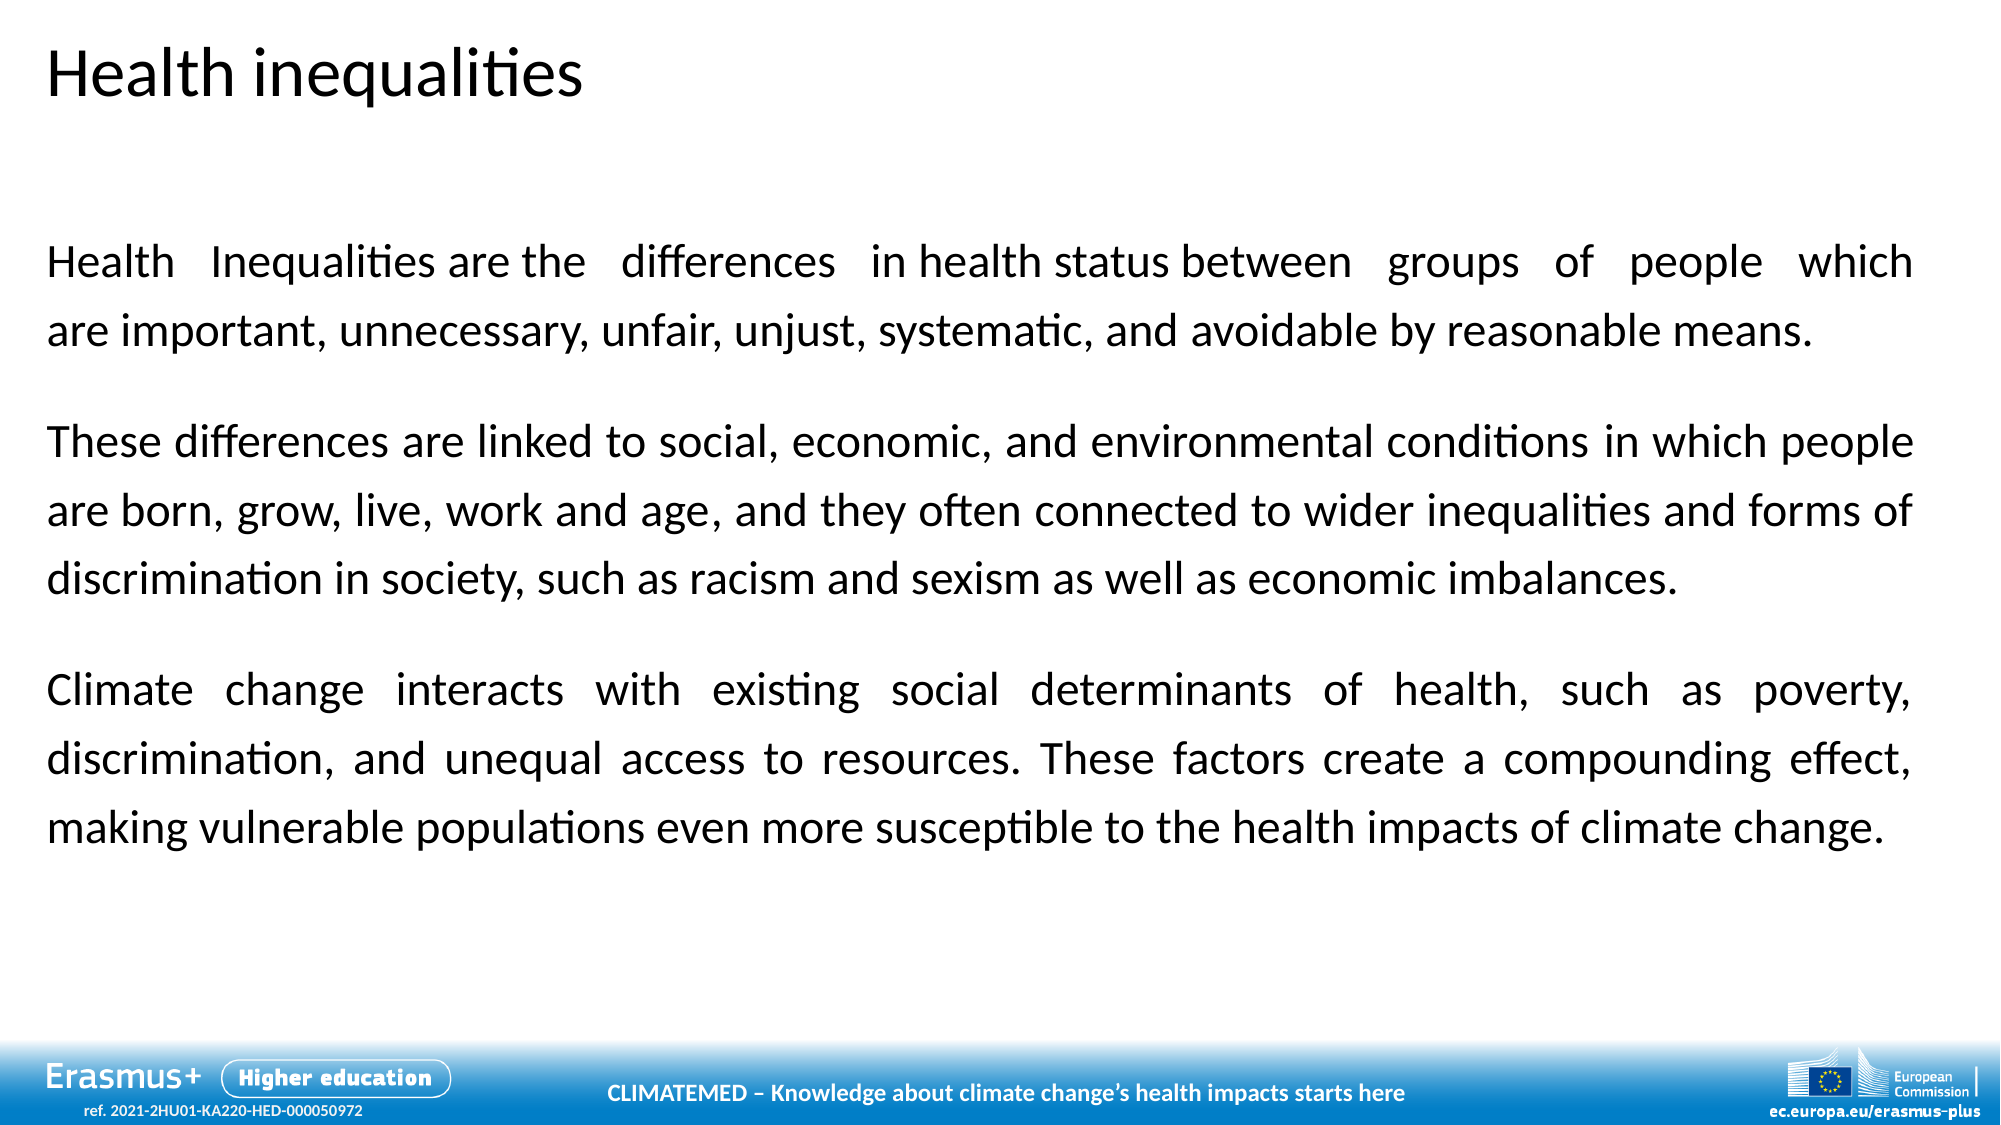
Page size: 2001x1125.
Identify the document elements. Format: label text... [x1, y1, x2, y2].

picture [0, 899, 2000, 1125]
title Health inequalities [31, 25, 1984, 124]
list Health Inequalities are the differences in health status between groups of people which are important, unnecessary, unfair, unjust, systematic, and avoidable by reasonable means. These differences are linked to social, economic, and environmental conditions in which people are born, grow, live, work and age, and they often connected to wider inequalities and forms of discrimination in society, such as racism and sexism as well as economic imbalances. Climate change interacts with existing social determinants of health, such as poverty, discrimination, and unequal access to resources. These factors create a compounding effect, making vulnerable populations even more susceptible to the health impacts of climate change. [31, 210, 1931, 1035]
